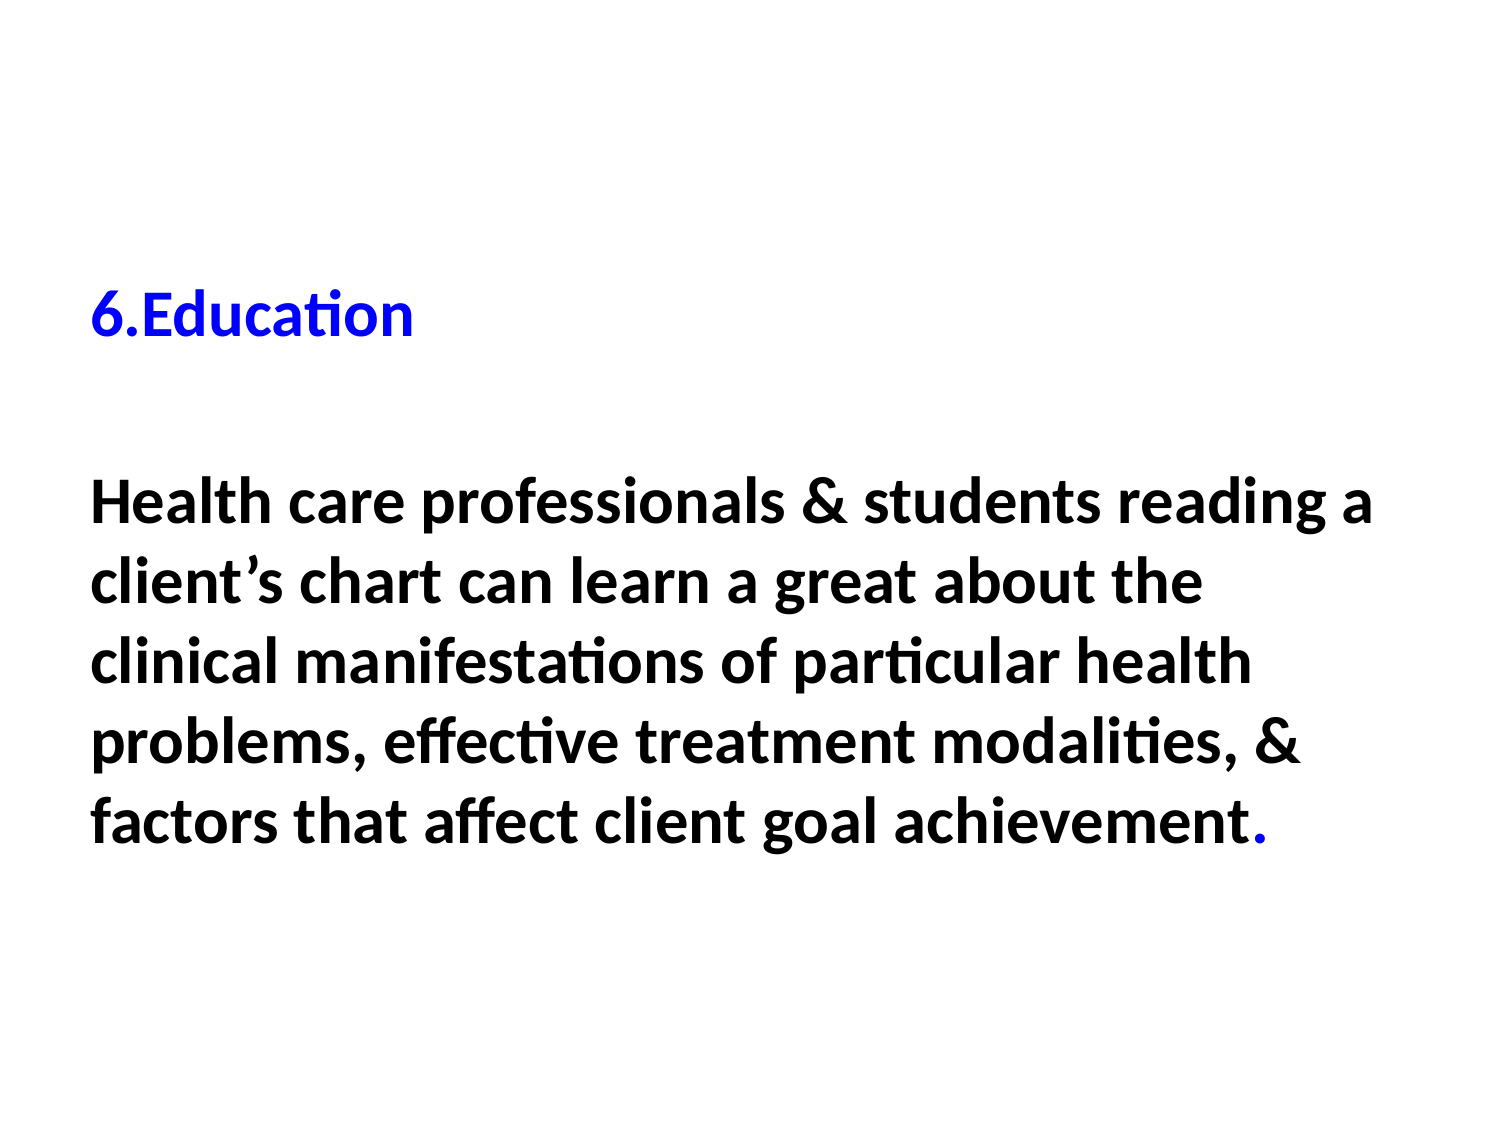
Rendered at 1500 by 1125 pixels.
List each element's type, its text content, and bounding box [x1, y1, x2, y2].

list 6.Education Health care professionals & students reading a client’s chart can learn a great about the clinical manifestations of particular health problems, effective treatment modalities, & factors that affect client goal achievement. [75, 262, 1425, 1005]
